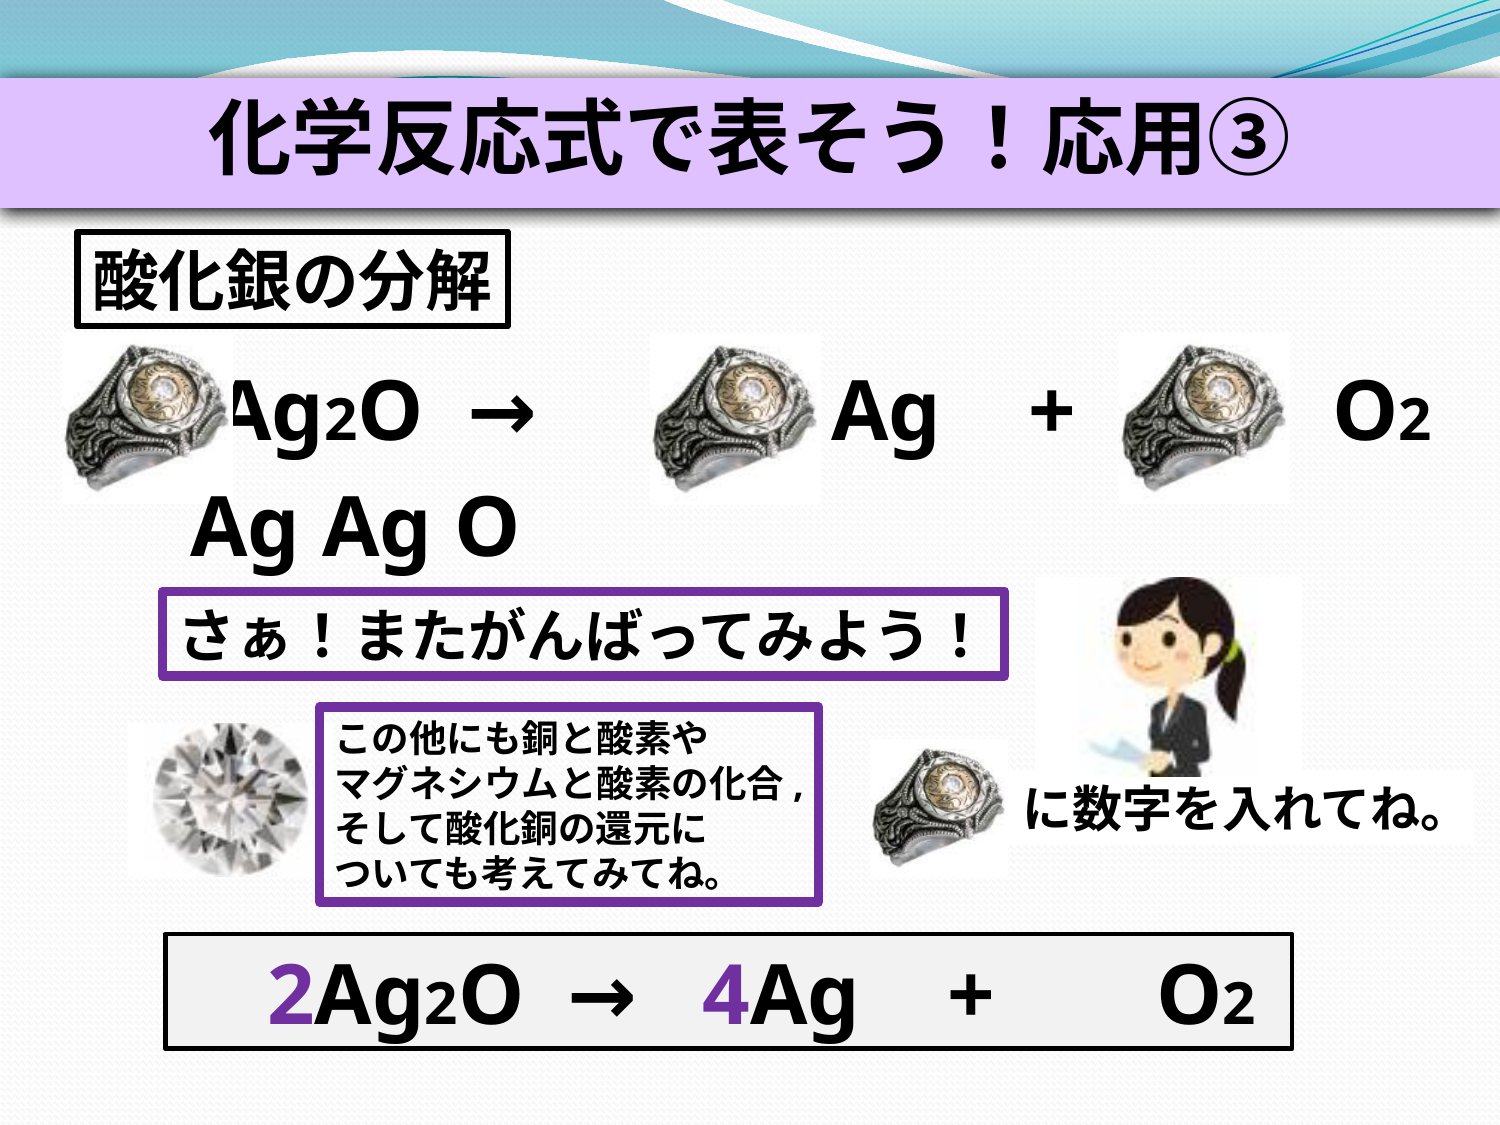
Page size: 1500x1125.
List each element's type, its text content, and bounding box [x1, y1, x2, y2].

text_box 化学反応式で表そう！応用③ [0, 78, 1500, 208]
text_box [62, 333, 1474, 877]
text_box 2Ag2O → 4Ag + O2 [165, 934, 1293, 1049]
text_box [206, 576, 1302, 778]
text_box 酸化銀の分解 [77, 231, 508, 327]
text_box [128, 706, 791, 905]
